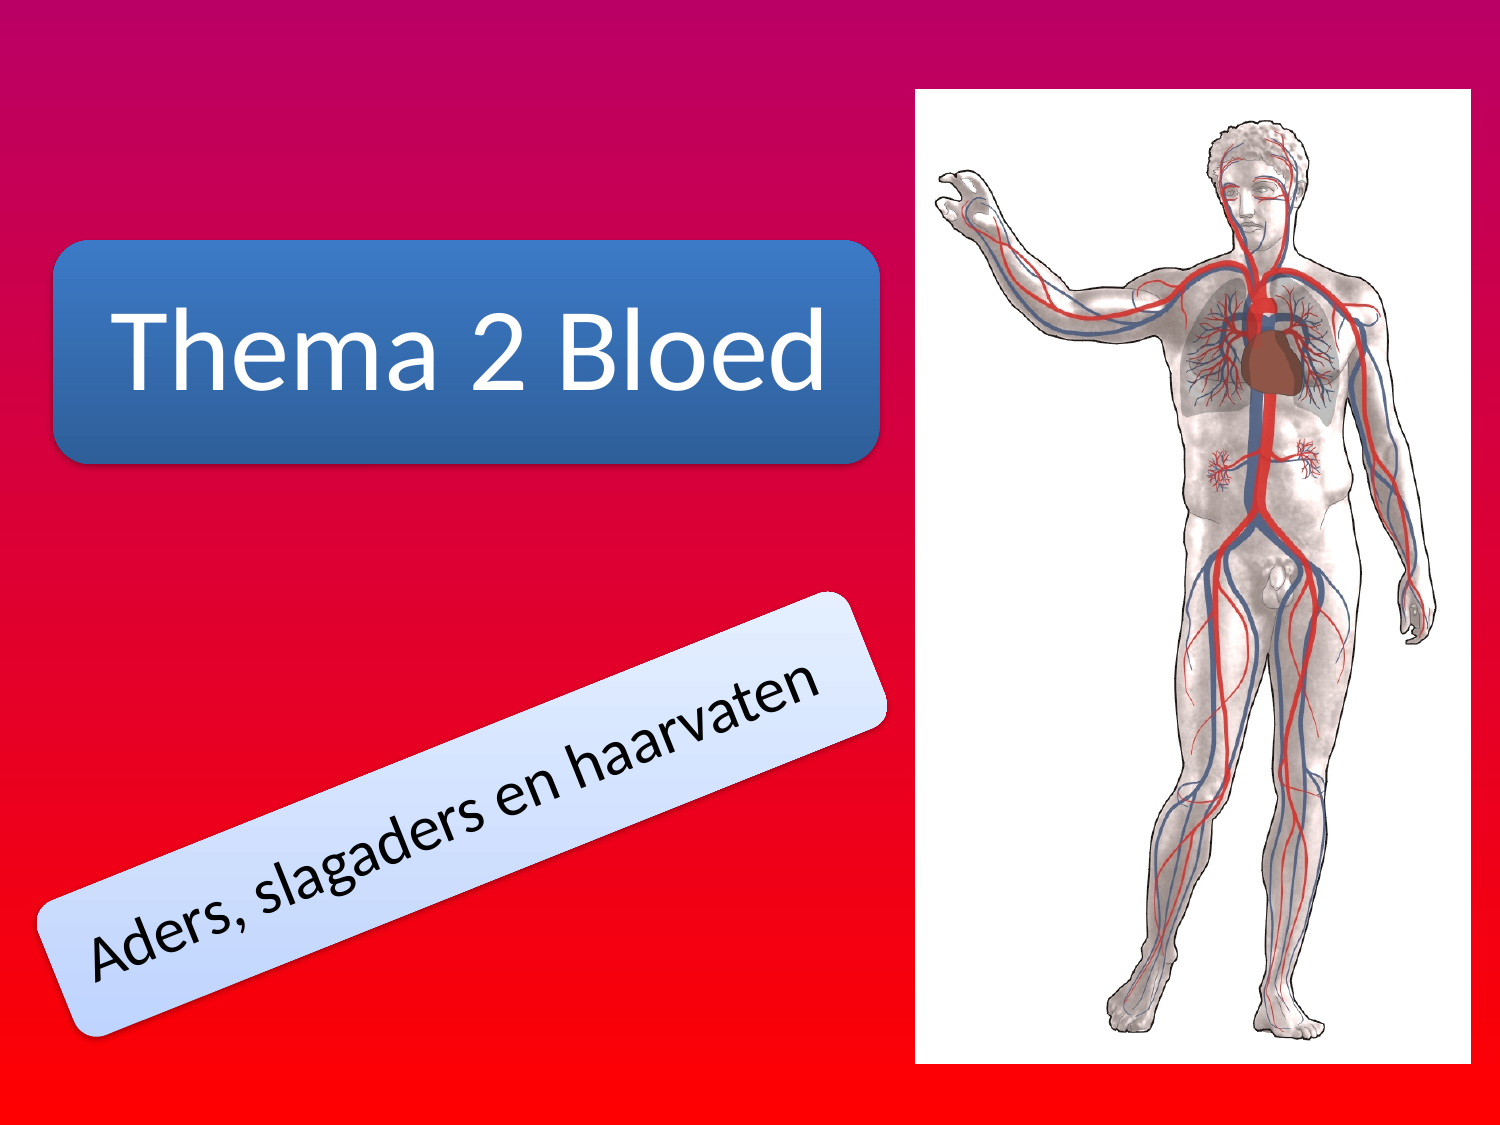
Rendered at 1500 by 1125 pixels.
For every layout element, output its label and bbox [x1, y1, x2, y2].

text_box [29, 739, 904, 890]
text_box [52, 231, 880, 474]
picture [915, 89, 1471, 1064]
